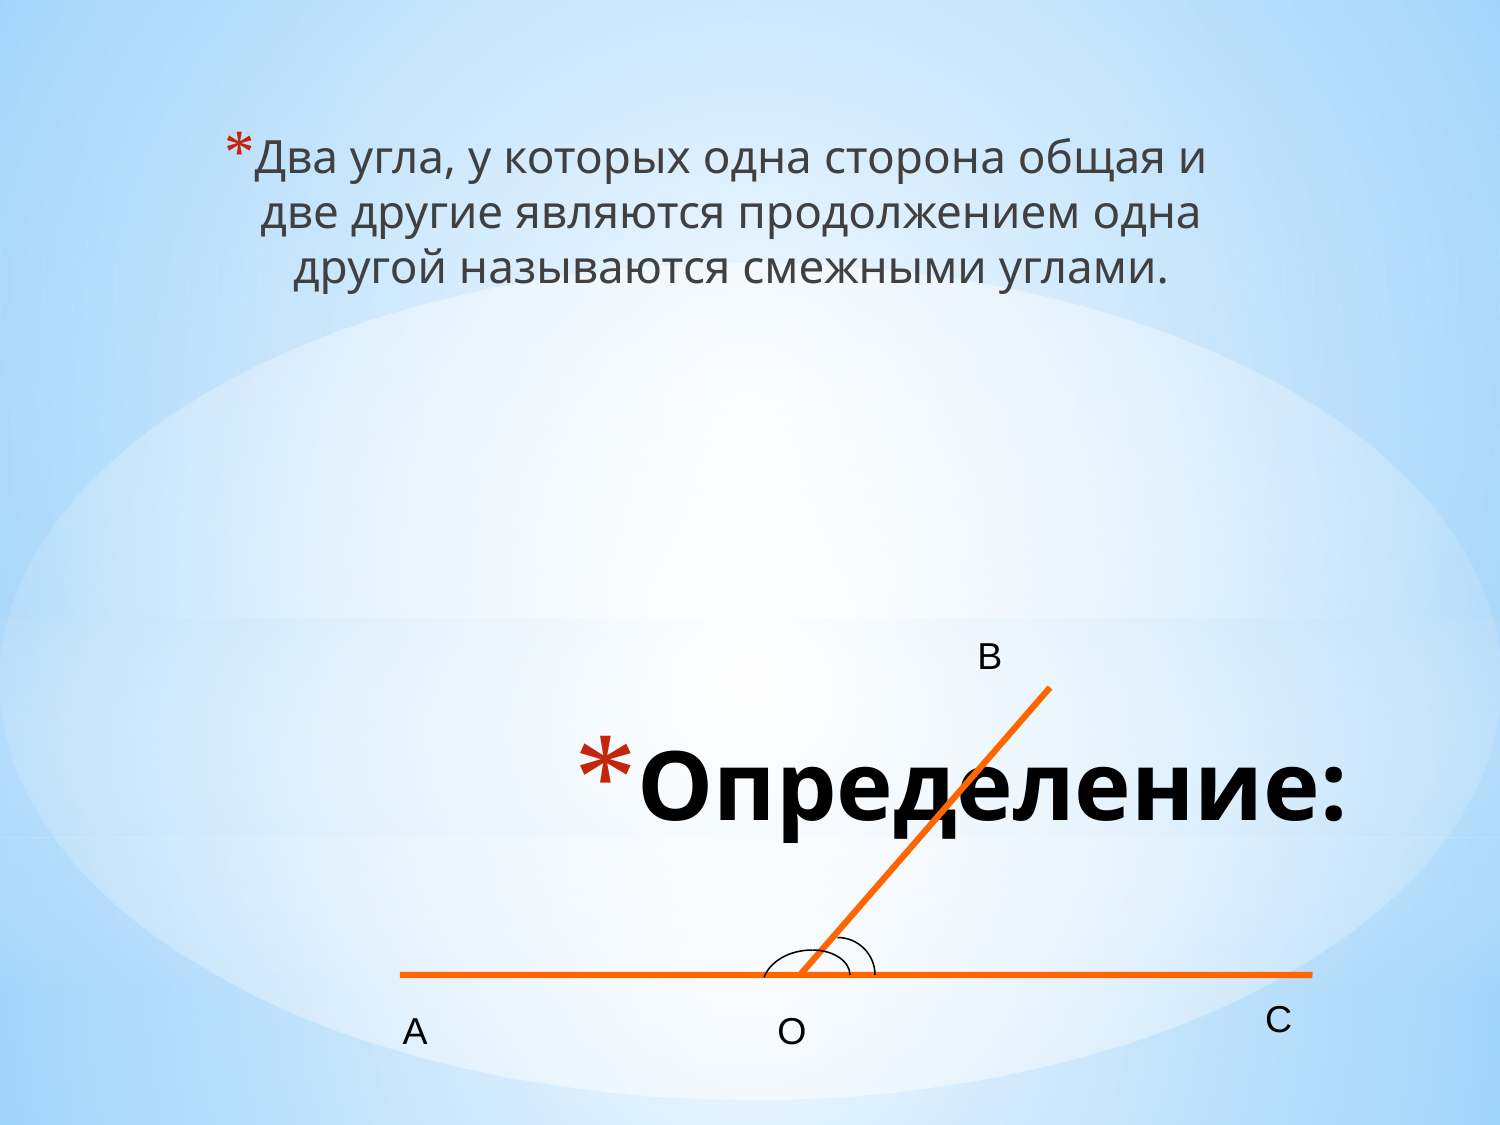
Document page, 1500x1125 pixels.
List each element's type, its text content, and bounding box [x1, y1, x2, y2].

text_box В [962, 624, 1018, 685]
text_box [837, 937, 876, 976]
text_box [763, 950, 813, 988]
text_box А [387, 999, 443, 1060]
text_box С [1250, 987, 1307, 1048]
title Определение: [294, 717, 1363, 905]
text_box О [762, 999, 835, 1060]
text_box [813, 950, 850, 976]
list Два угла, у которых одна сторона общая и две другие являются продолжением одна другой называются смежными углами. [187, 120, 1238, 690]
